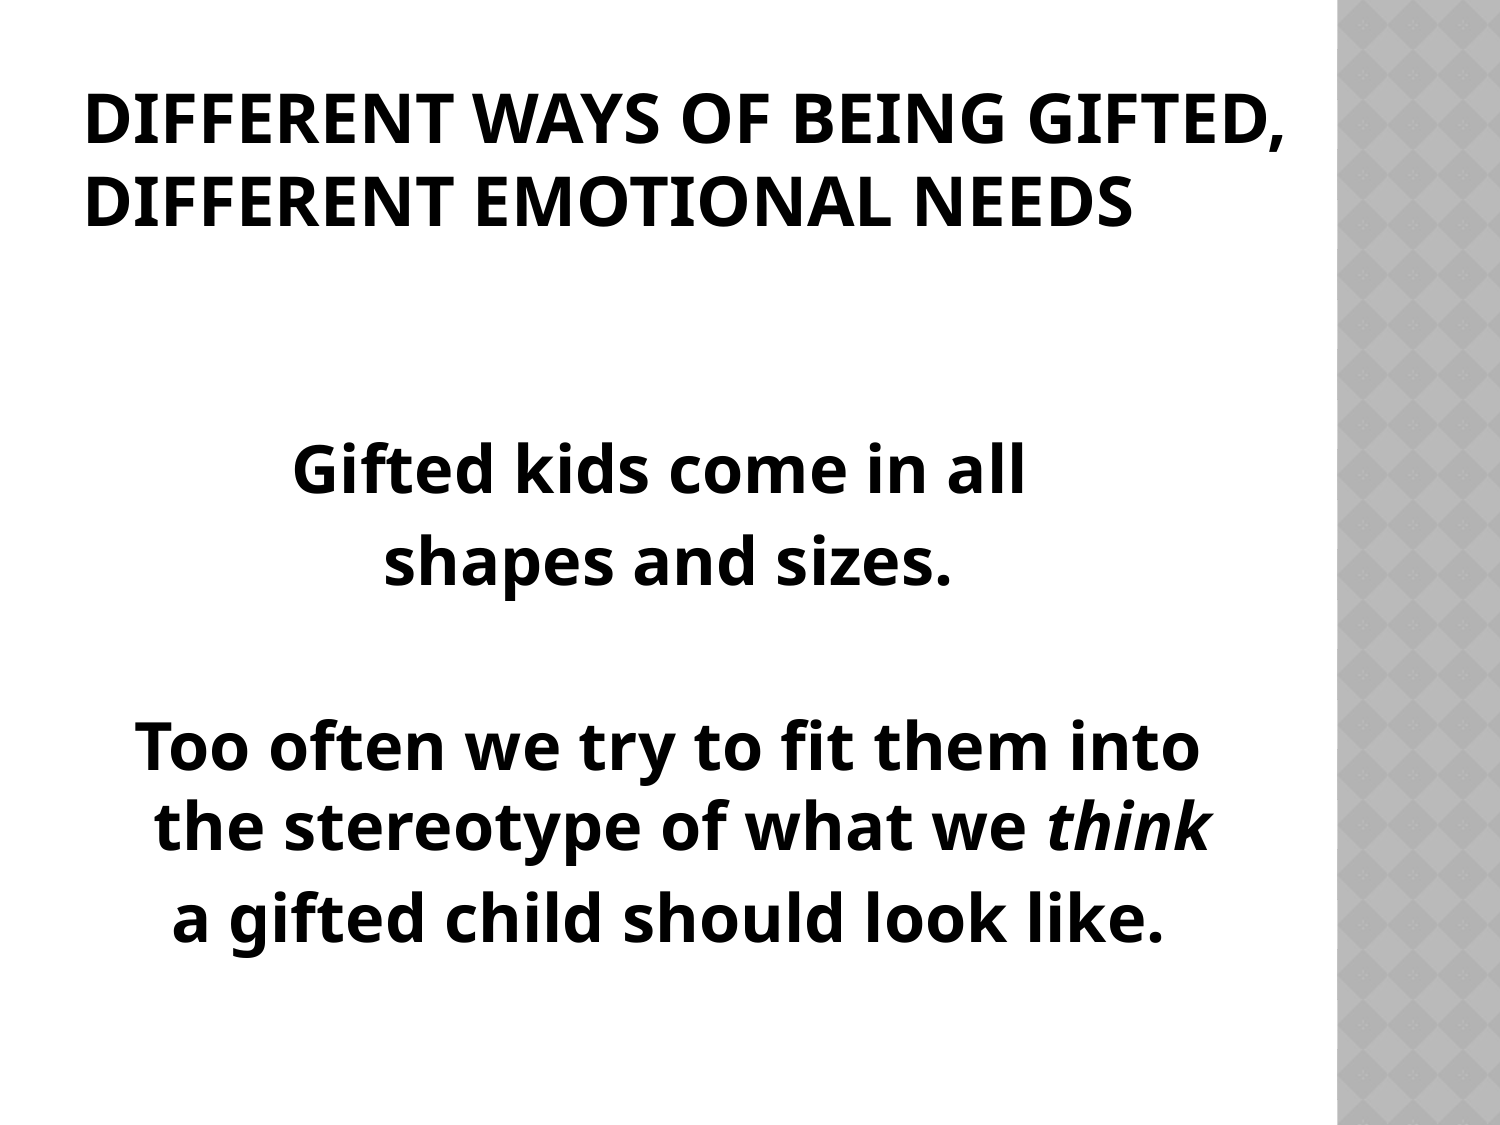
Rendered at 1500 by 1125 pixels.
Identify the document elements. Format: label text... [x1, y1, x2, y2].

list Gifted kids come in all shapes and sizes. Too often we try to fit them into the stereotype of what we think a gifted child should look like. [75, 264, 1263, 1059]
title Different Ways of Being Gifted, Different Emotional Needs [75, 52, 1300, 240]
